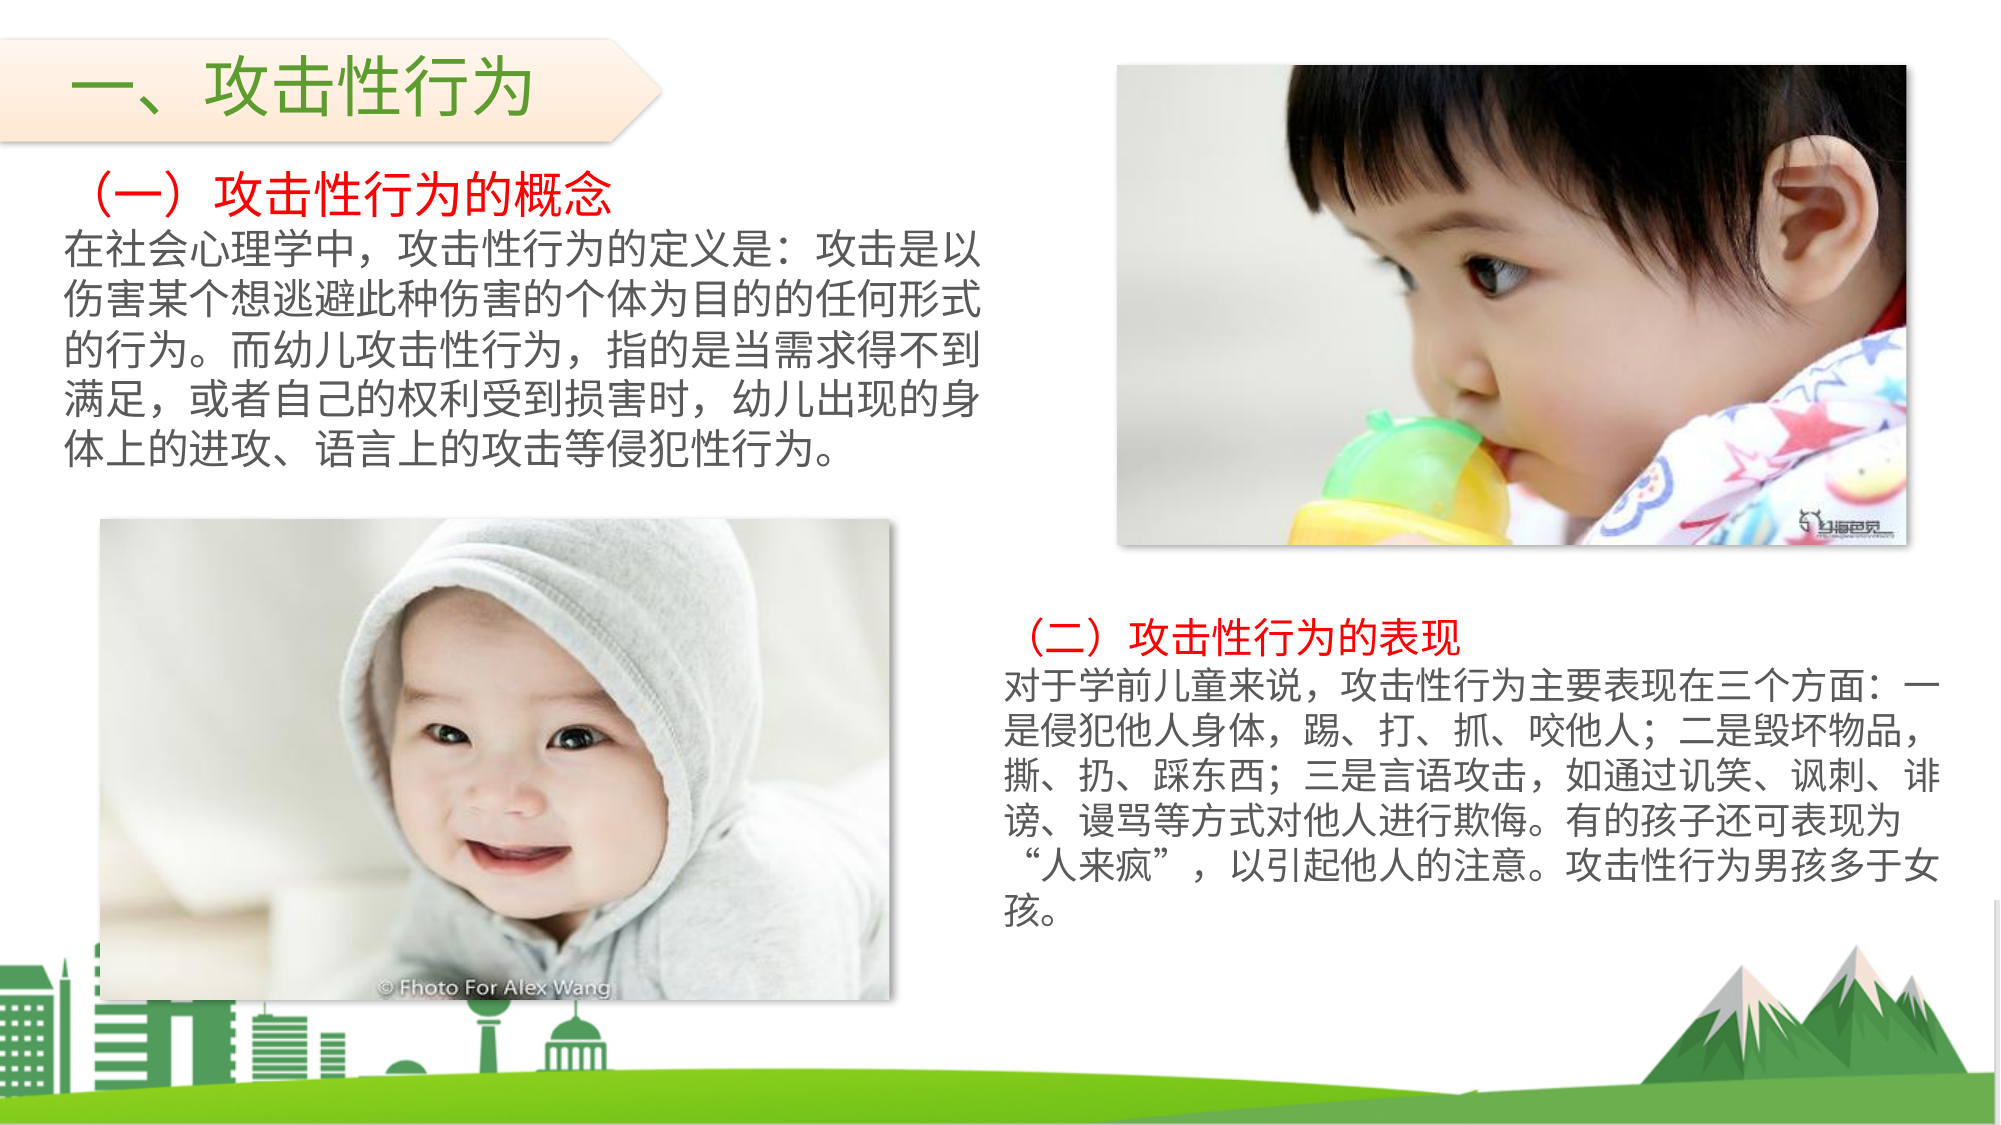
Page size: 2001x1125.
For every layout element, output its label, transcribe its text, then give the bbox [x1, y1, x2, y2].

text_box （一）攻击性行为的概念 在社会心理学中，攻击性行为的定义是：攻击是以伤害某个想逃避此种伤害的个体为目的的任何形式的行为。而幼儿攻击性行为，指的是当需求得不到满足，或者自己的权利受到损害时，幼儿出现的身体上的进攻、语言上的攻击等侵犯性行为。 [48, 155, 1004, 541]
text_box [98, 541, 892, 897]
picture [0, 900, 2000, 1125]
text_box （二）攻击性行为的表现 对于学前儿童来说，攻击性行为主要表现在三个方面：一是侵犯他人身体，踢、打、抓、咬他人；二是毁坏物品，撕、扔、踩东西；三是言语攻击，如通过讥笑、讽刺、诽谤、谩骂等方式对他人进行欺侮。有的孩子还可表现为“人来疯”，以引起他人的注意。攻击性行为男孩多于女孩。 [988, 604, 1989, 897]
text_box [1115, 63, 1908, 547]
text_box 一、攻击性行为 [56, 38, 1203, 132]
text_box [0, 38, 622, 143]
